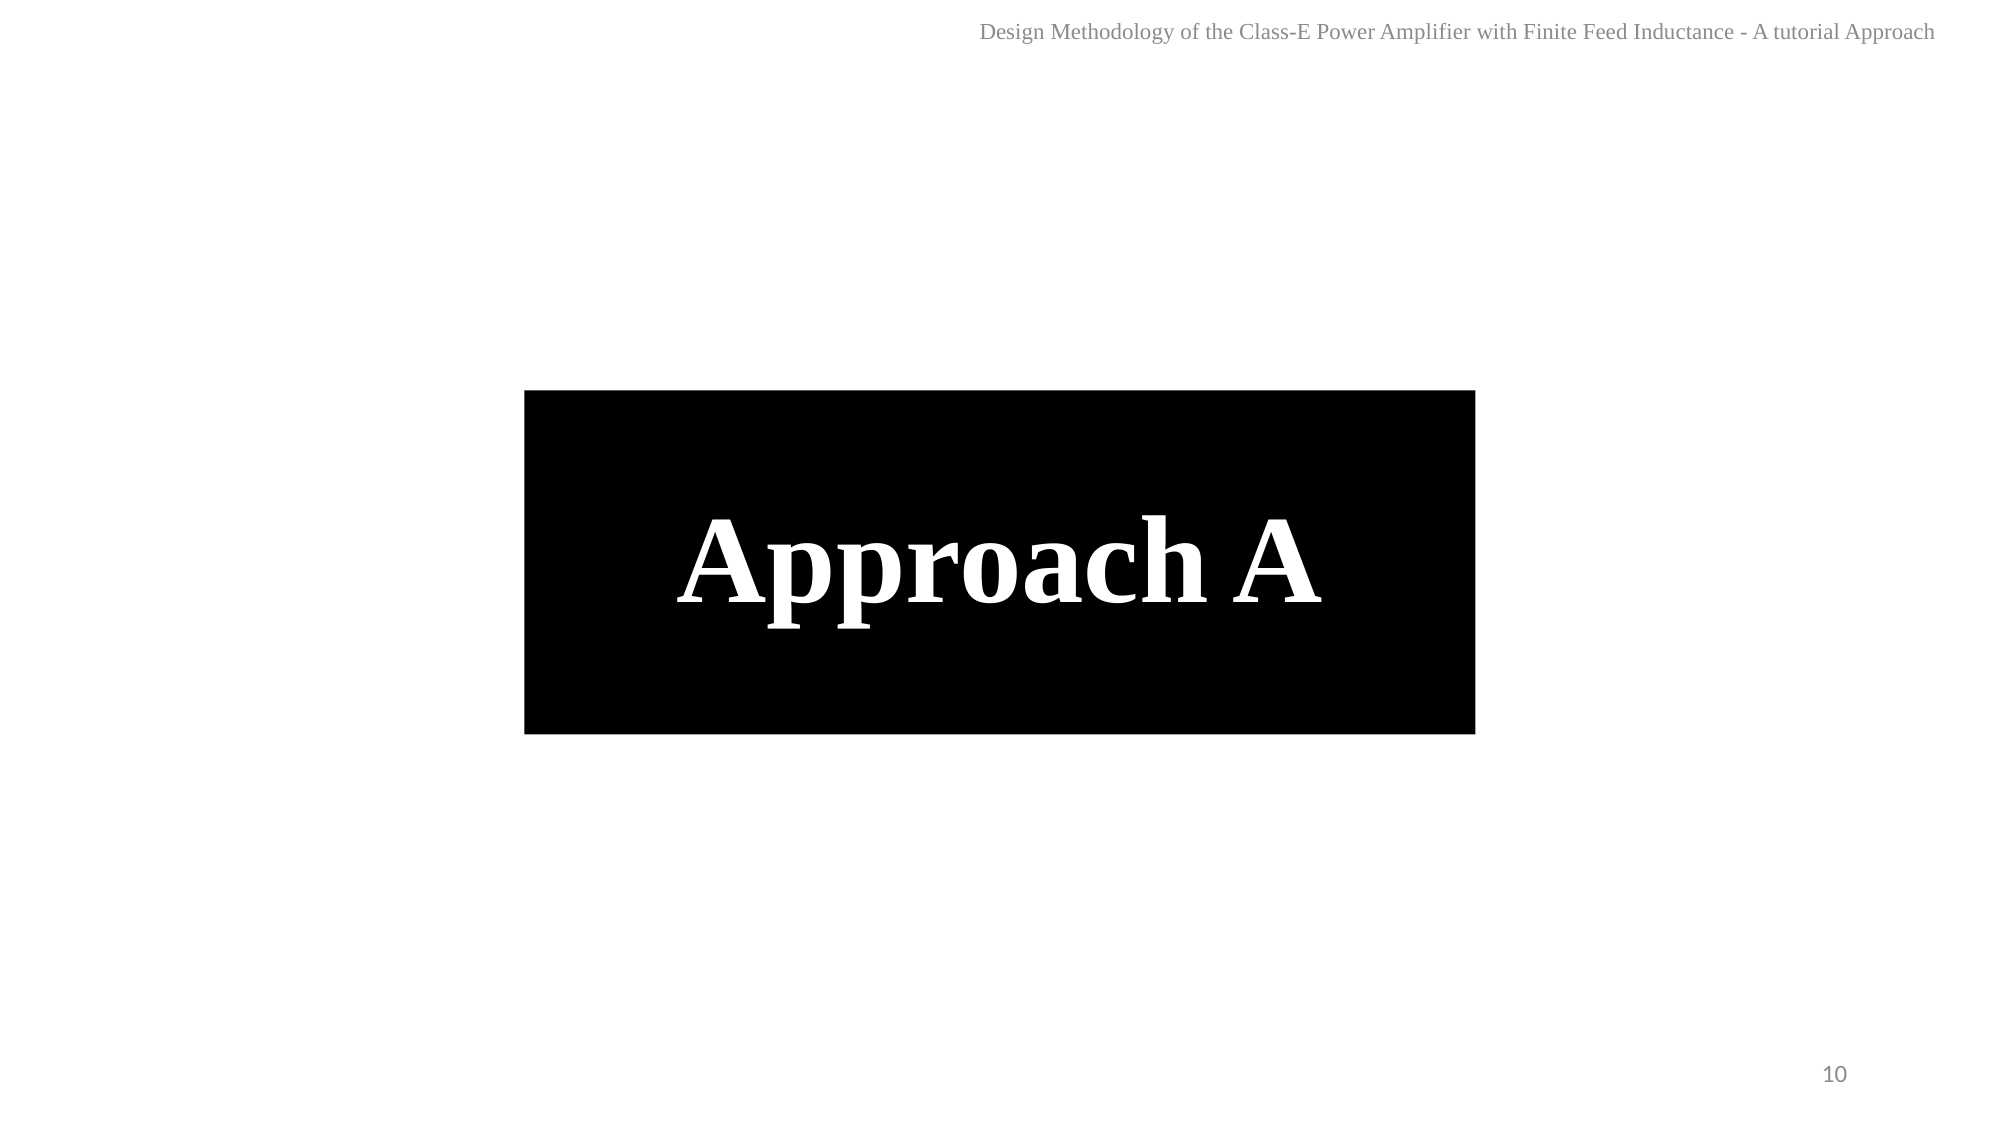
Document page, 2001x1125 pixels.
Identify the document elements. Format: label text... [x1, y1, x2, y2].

text_box Approach A [524, 390, 1476, 735]
footer Design Methodology of the Class-E Power Amplifier with Finite Feed Inductance - A tutorial Approach [916, 0, 2000, 61]
slide_number 10 [1412, 1042, 1863, 1103]
